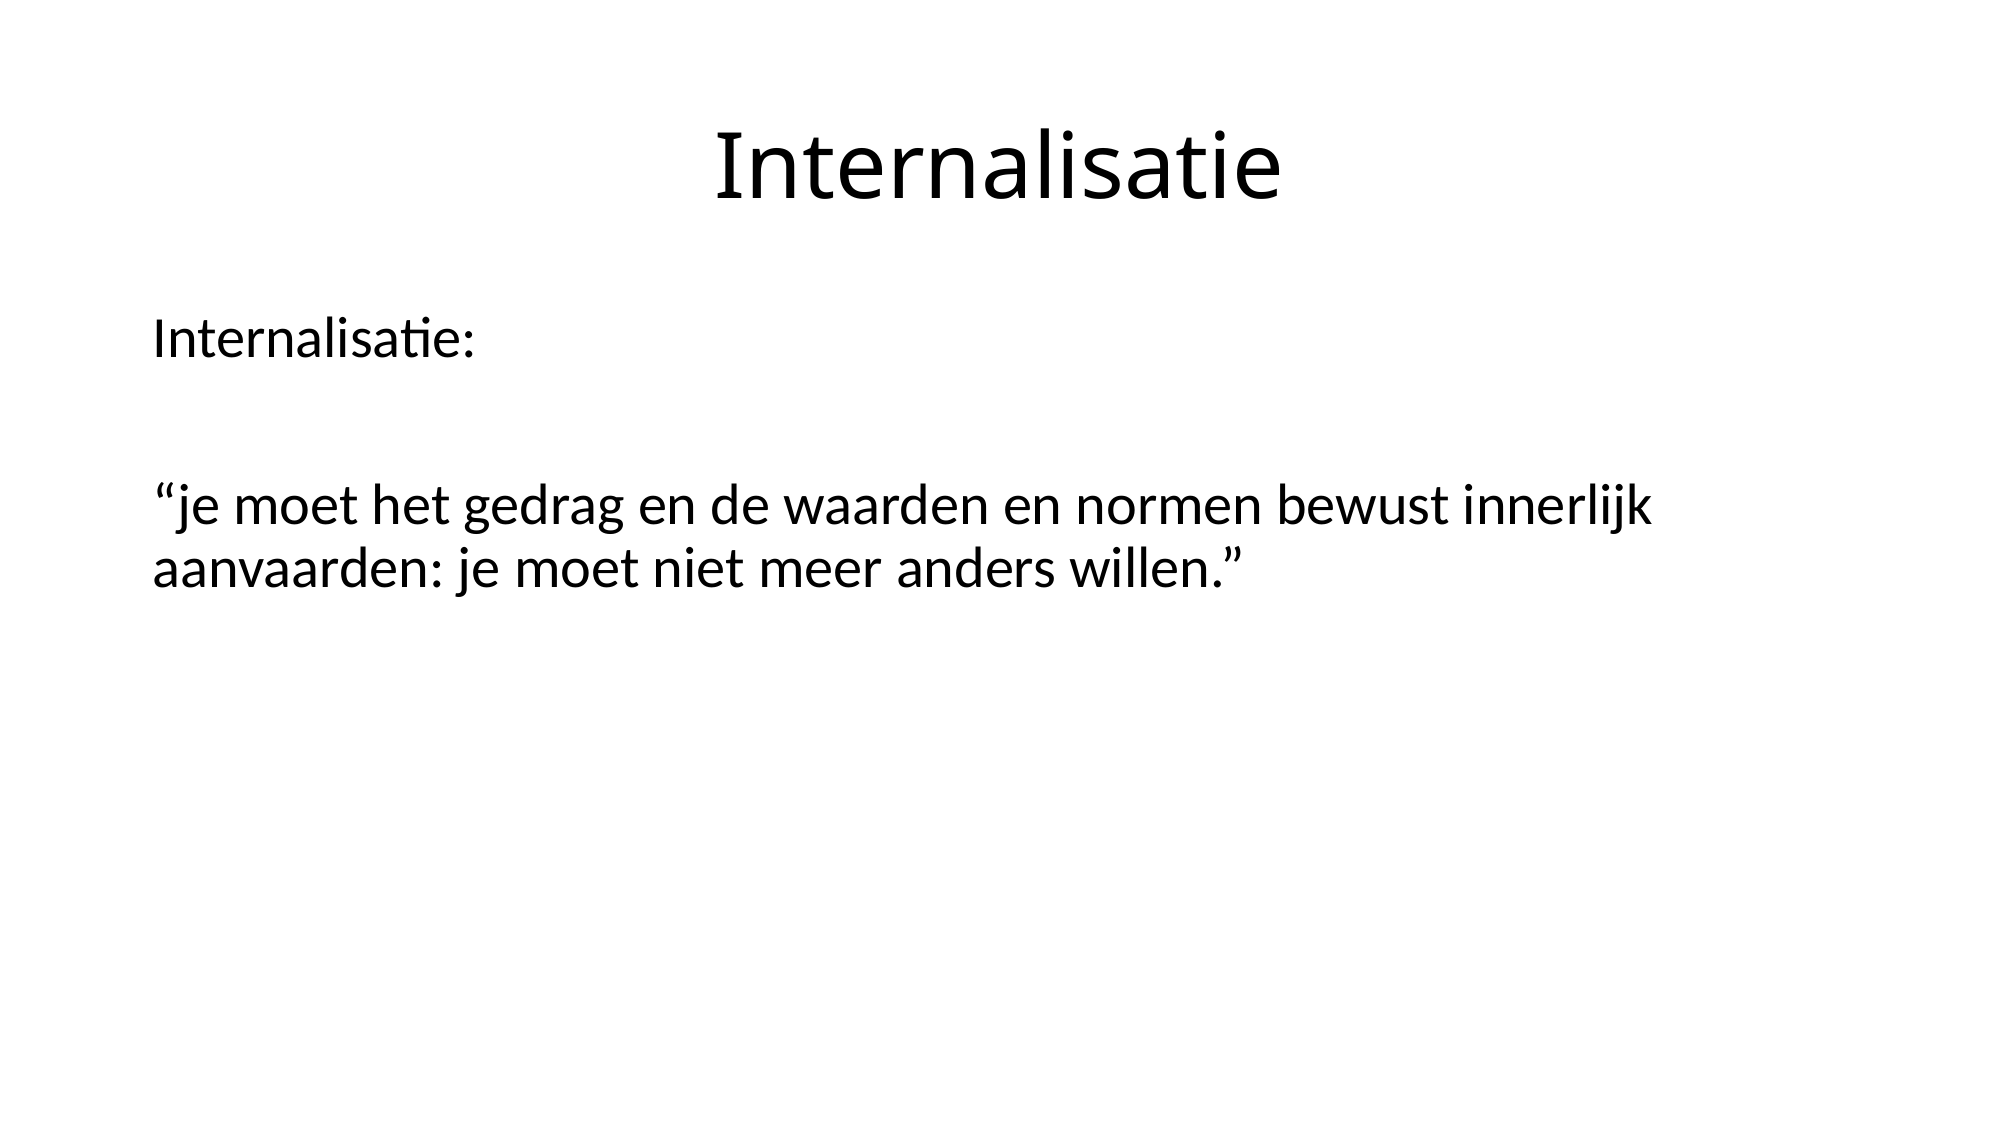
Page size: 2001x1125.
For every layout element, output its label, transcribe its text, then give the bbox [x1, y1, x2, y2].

list Internalisatie: “je moet het gedrag en de waarden en normen bewust innerlijk aanvaarden: je moet niet meer anders willen.” [137, 299, 1863, 1014]
title Internalisatie [137, 59, 1863, 278]
